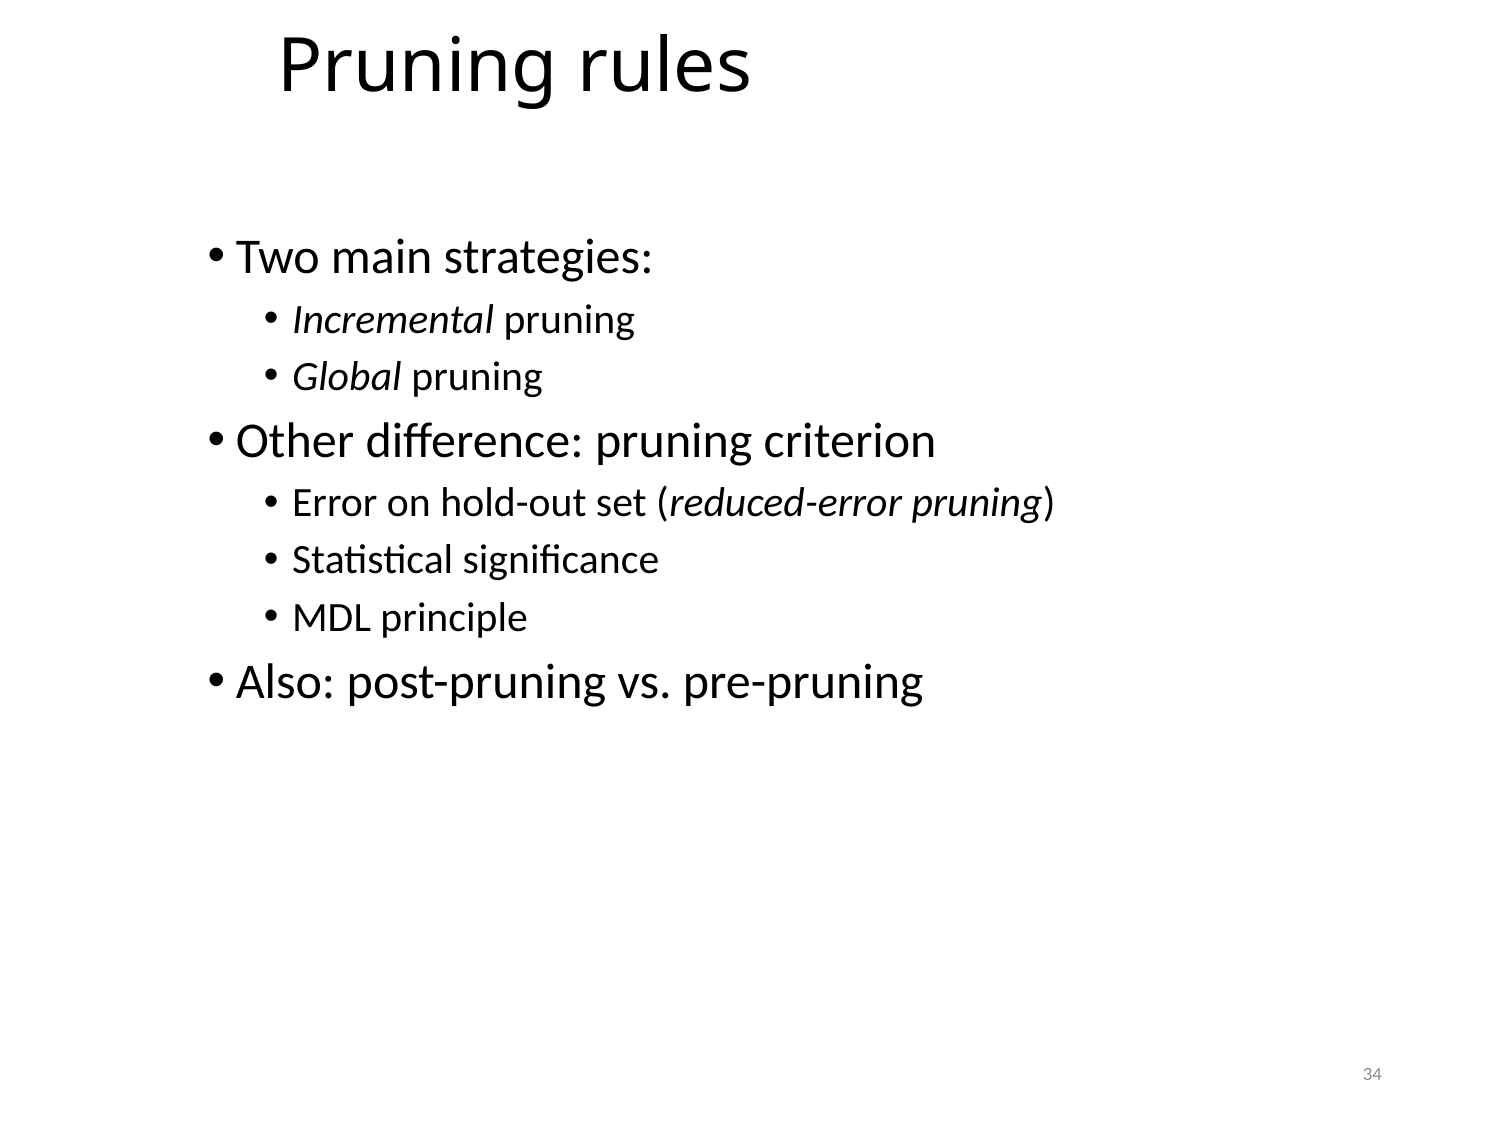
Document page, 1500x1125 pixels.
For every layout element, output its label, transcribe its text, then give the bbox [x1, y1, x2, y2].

title Pruning rules [262, 0, 1500, 148]
list Two main strategies: Incremental pruning Global pruning Other difference: pruning criterion Error on hold-out set (reduced-error pruning) Statistical significance MDL principle Also: post-pruning vs. pre-pruning [192, 223, 1373, 876]
slide_number 34 [1059, 1042, 1397, 1103]
